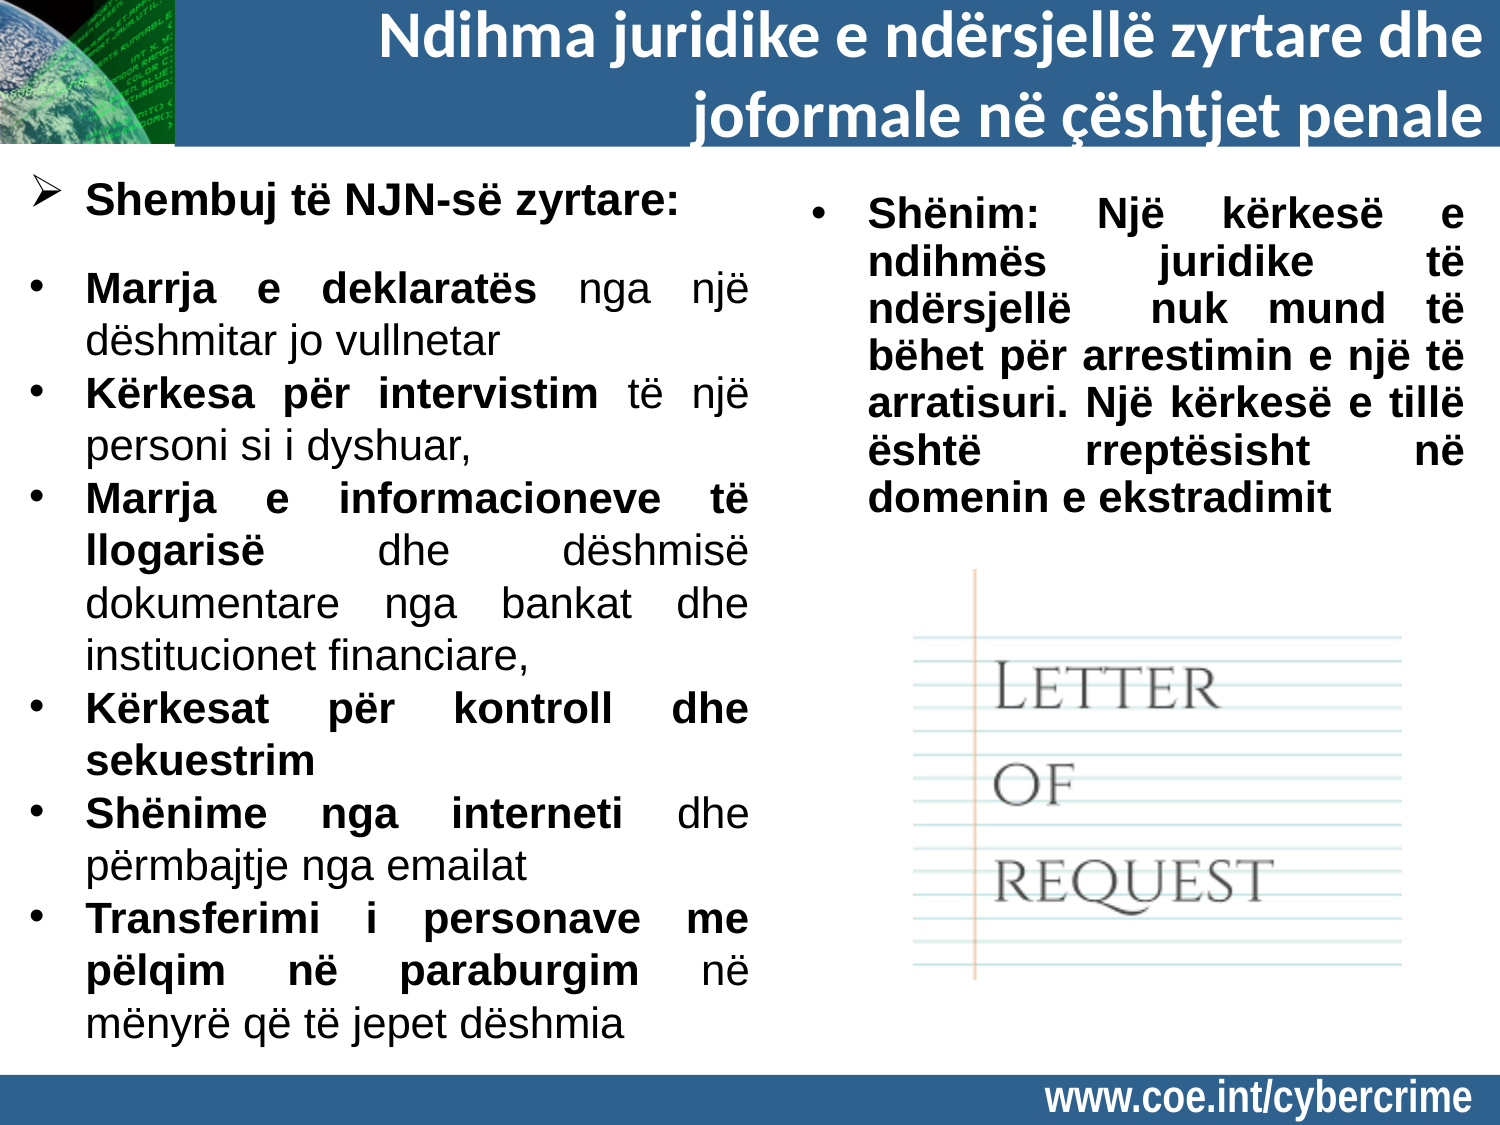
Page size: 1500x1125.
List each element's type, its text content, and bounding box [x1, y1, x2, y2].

text_box [0, 1073, 1030, 1125]
text_box Shembuj të NJN-së zyrtare: Marrja e deklaratës nga një dëshmitar jo vullnetar Kërkesa për intervistim të një personi si i dyshuar, Marrja e informacioneve të llogarisë dhe dëshmisë dokumentare nga bankat dhe institucionet financiare, Kërkesat për kontroll dhe sekuestrim Shënime nga interneti dhe përmbajtje nga emailat Transferimi i personave me pëlqim në paraburgim në mënyrë që të jepet dëshmia [14, 162, 765, 1055]
picture [0, 0, 175, 144]
text_box www.coe.int/cybercrime [1030, 1059, 1500, 1125]
text_box Shënim: Një kërkesë e ndihmës juridike të ndërsjellë nuk mund të bëhet për arrestimin e një të arratisuri. Një kërkesë e tillë është rreptësisht në domenin e ekstradimit [796, 183, 1480, 530]
picture [913, 569, 1402, 980]
text_box Ndihma juridike e ndërsjellë zyrtare dhe joformale në çështjet penale [177, 0, 1500, 149]
